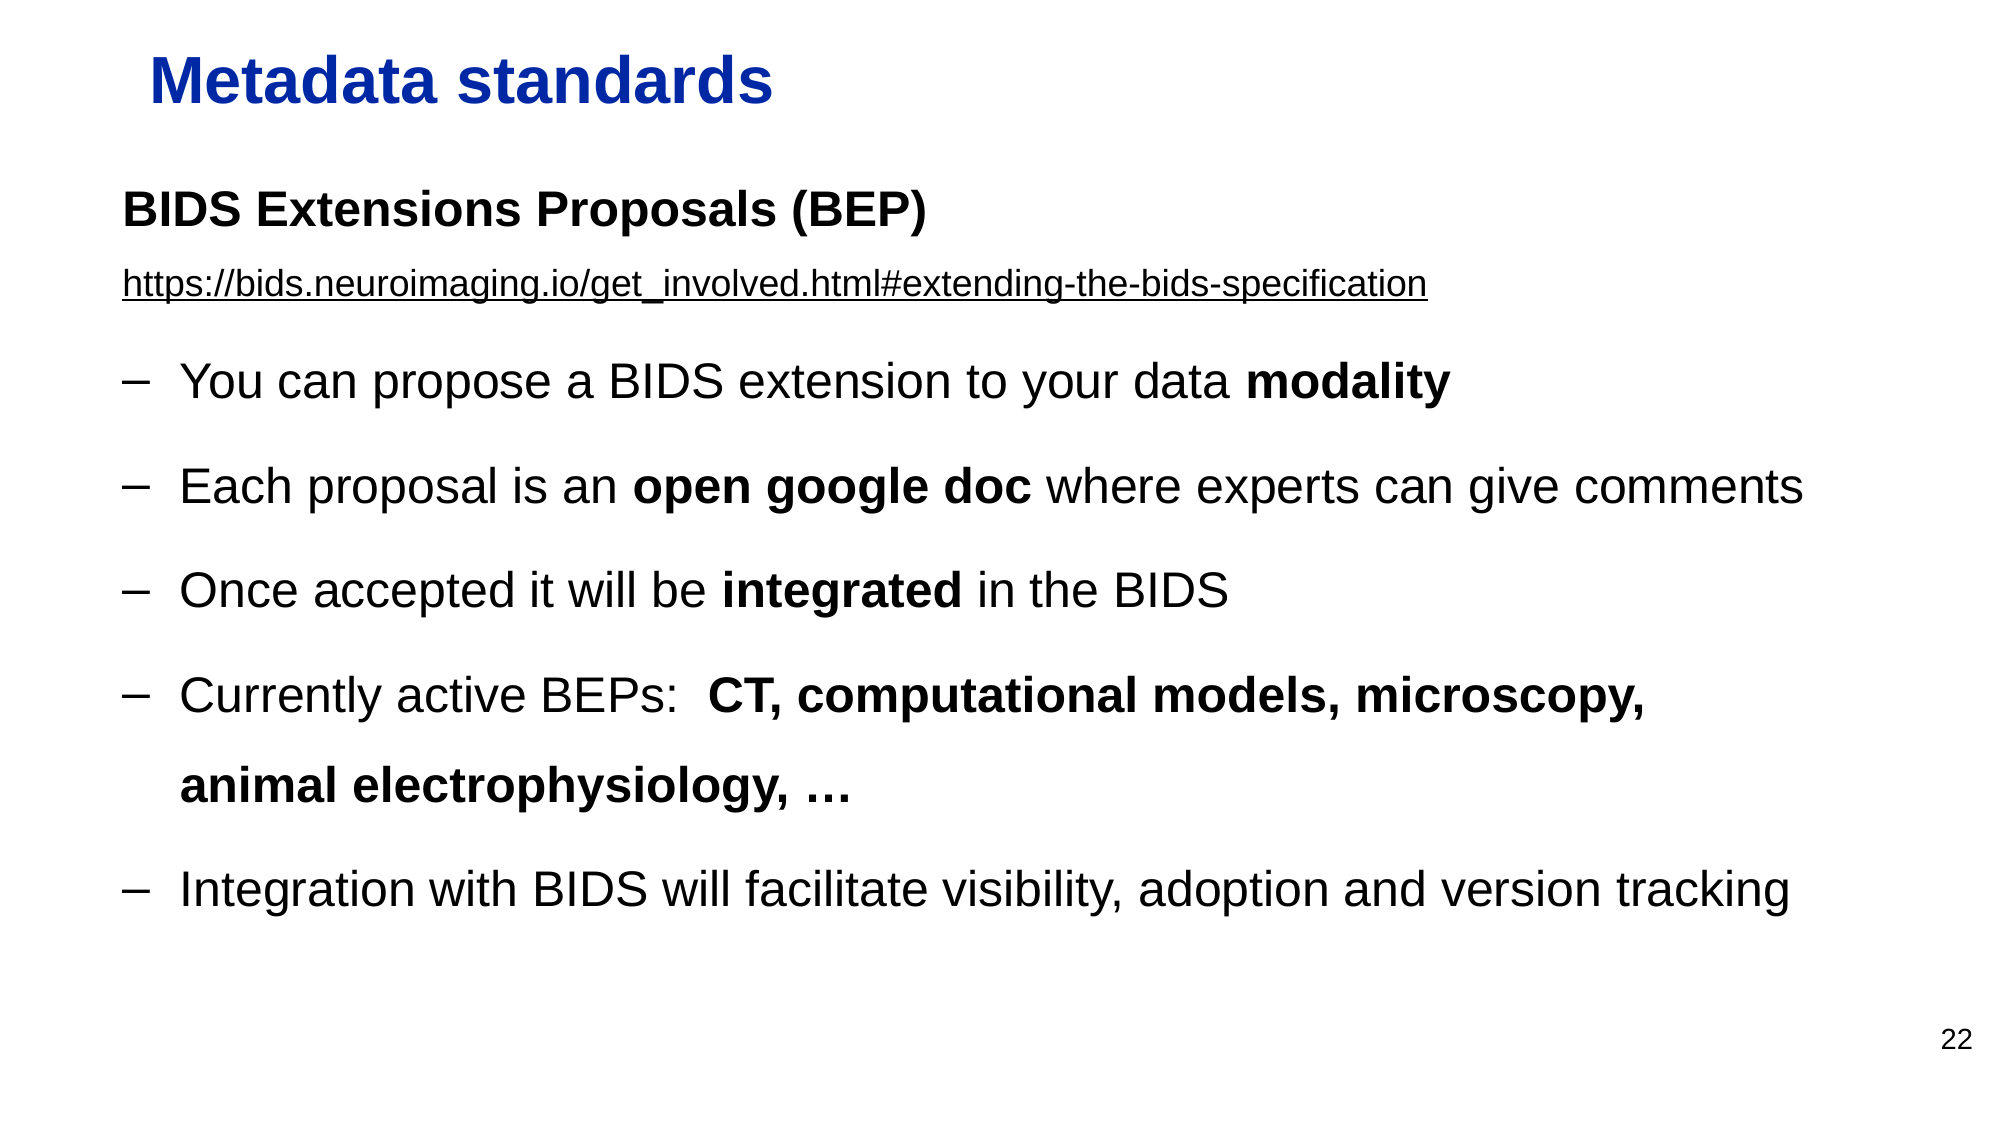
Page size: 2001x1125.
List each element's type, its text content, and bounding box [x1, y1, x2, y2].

list BIDS Extensions Proposals (BEP) https://bids.neuroimaging.io/get_involved.html#extending-the-bids-specification You can propose a BIDS extension to your data modality Each proposal is an open google doc where experts can give comments Once accepted it will be integrated in the BIDS Currently active BEPs: CT, computational models, microscopy, animal electrophysiology, … Integration with BIDS will facilitate visibility, adoption and version tracking [104, 146, 1806, 1030]
title Metadata standards [149, 31, 1851, 132]
slide_number 22 [1853, 1019, 1974, 1106]
